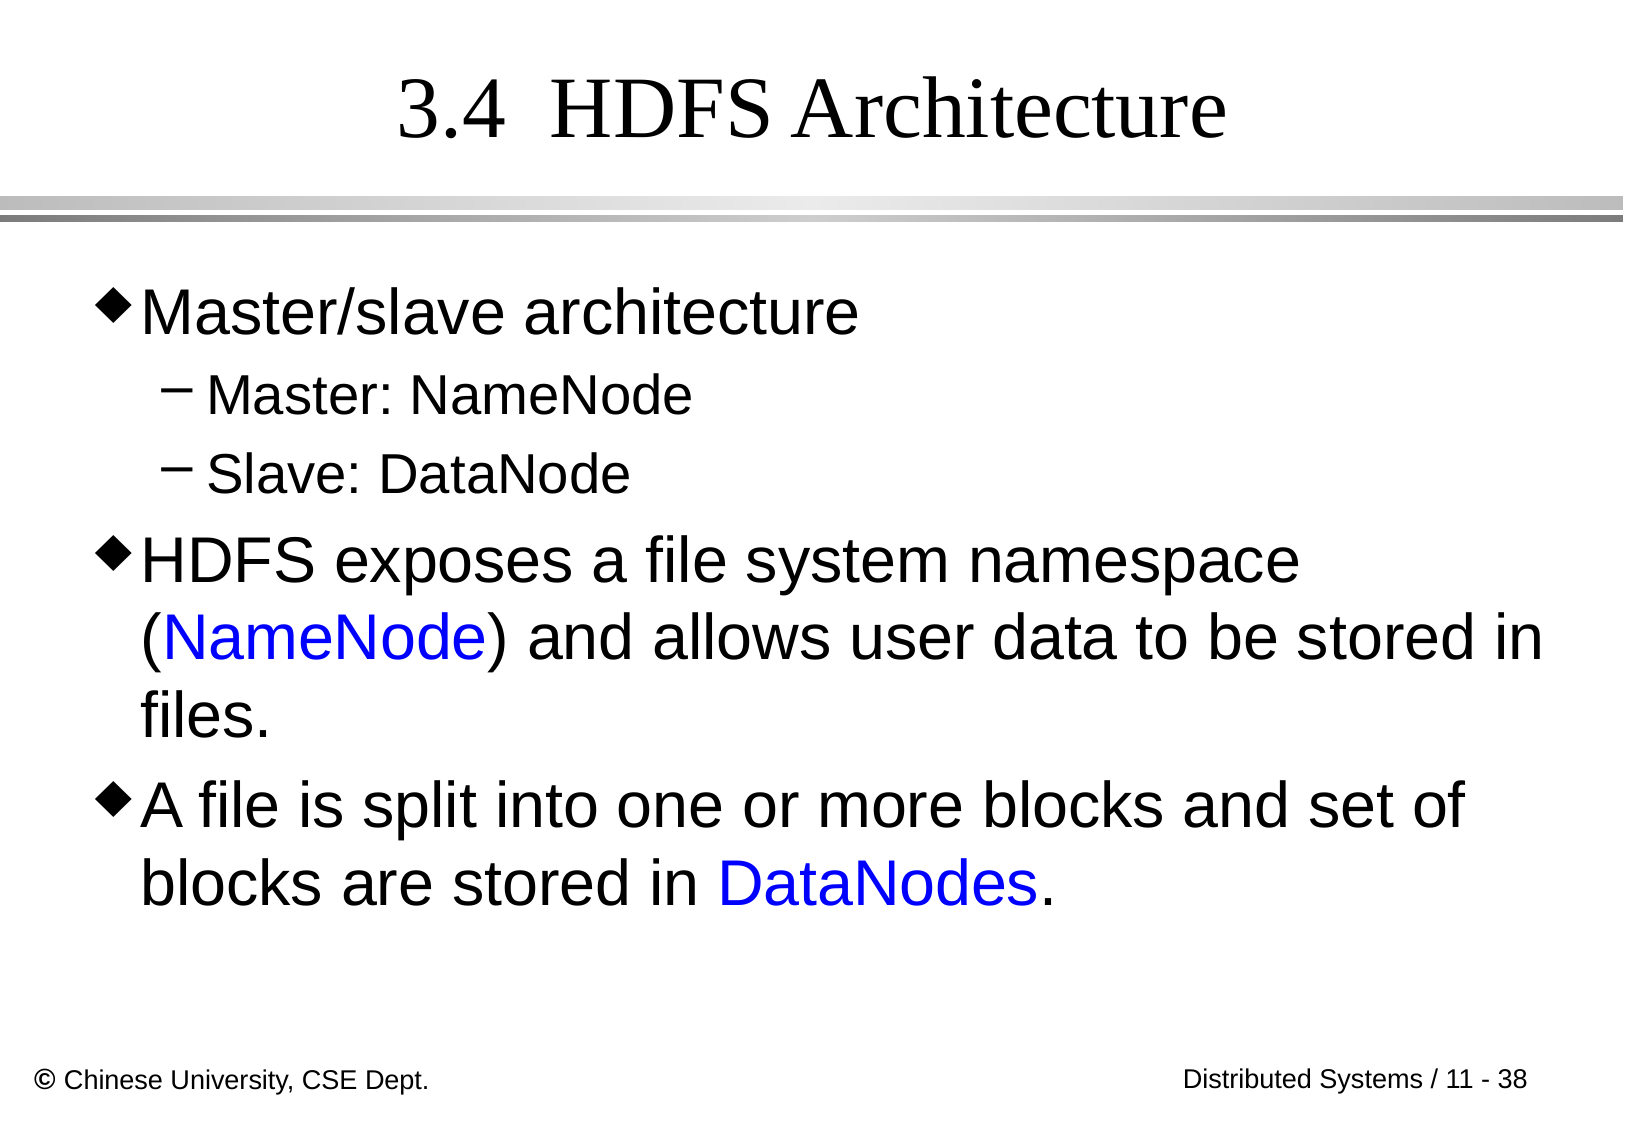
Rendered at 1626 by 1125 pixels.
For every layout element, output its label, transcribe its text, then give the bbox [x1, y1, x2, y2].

list Master/slave architecture Master: NameNode Slave: DataNode HDFS exposes a file system namespace (NameNode) and allows user data to be stored in files. A file is split into one or more blocks and set of blocks are stored in DataNodes. [81, 262, 1575, 1005]
title 3.4 HDFS Architecture [50, 62, 1575, 163]
